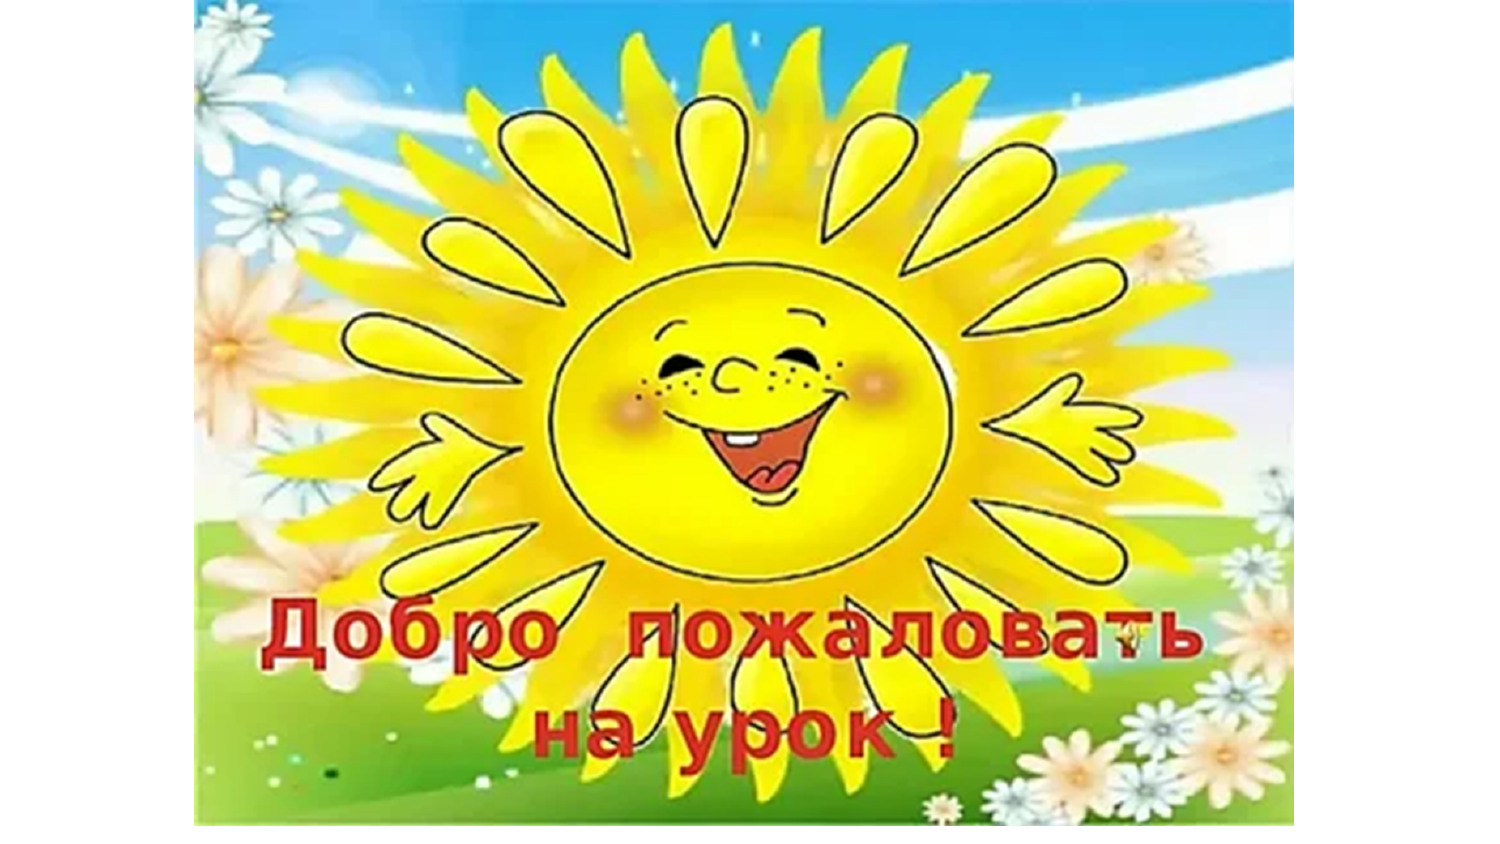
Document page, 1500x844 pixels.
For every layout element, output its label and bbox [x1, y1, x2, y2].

list [194, 0, 1294, 826]
